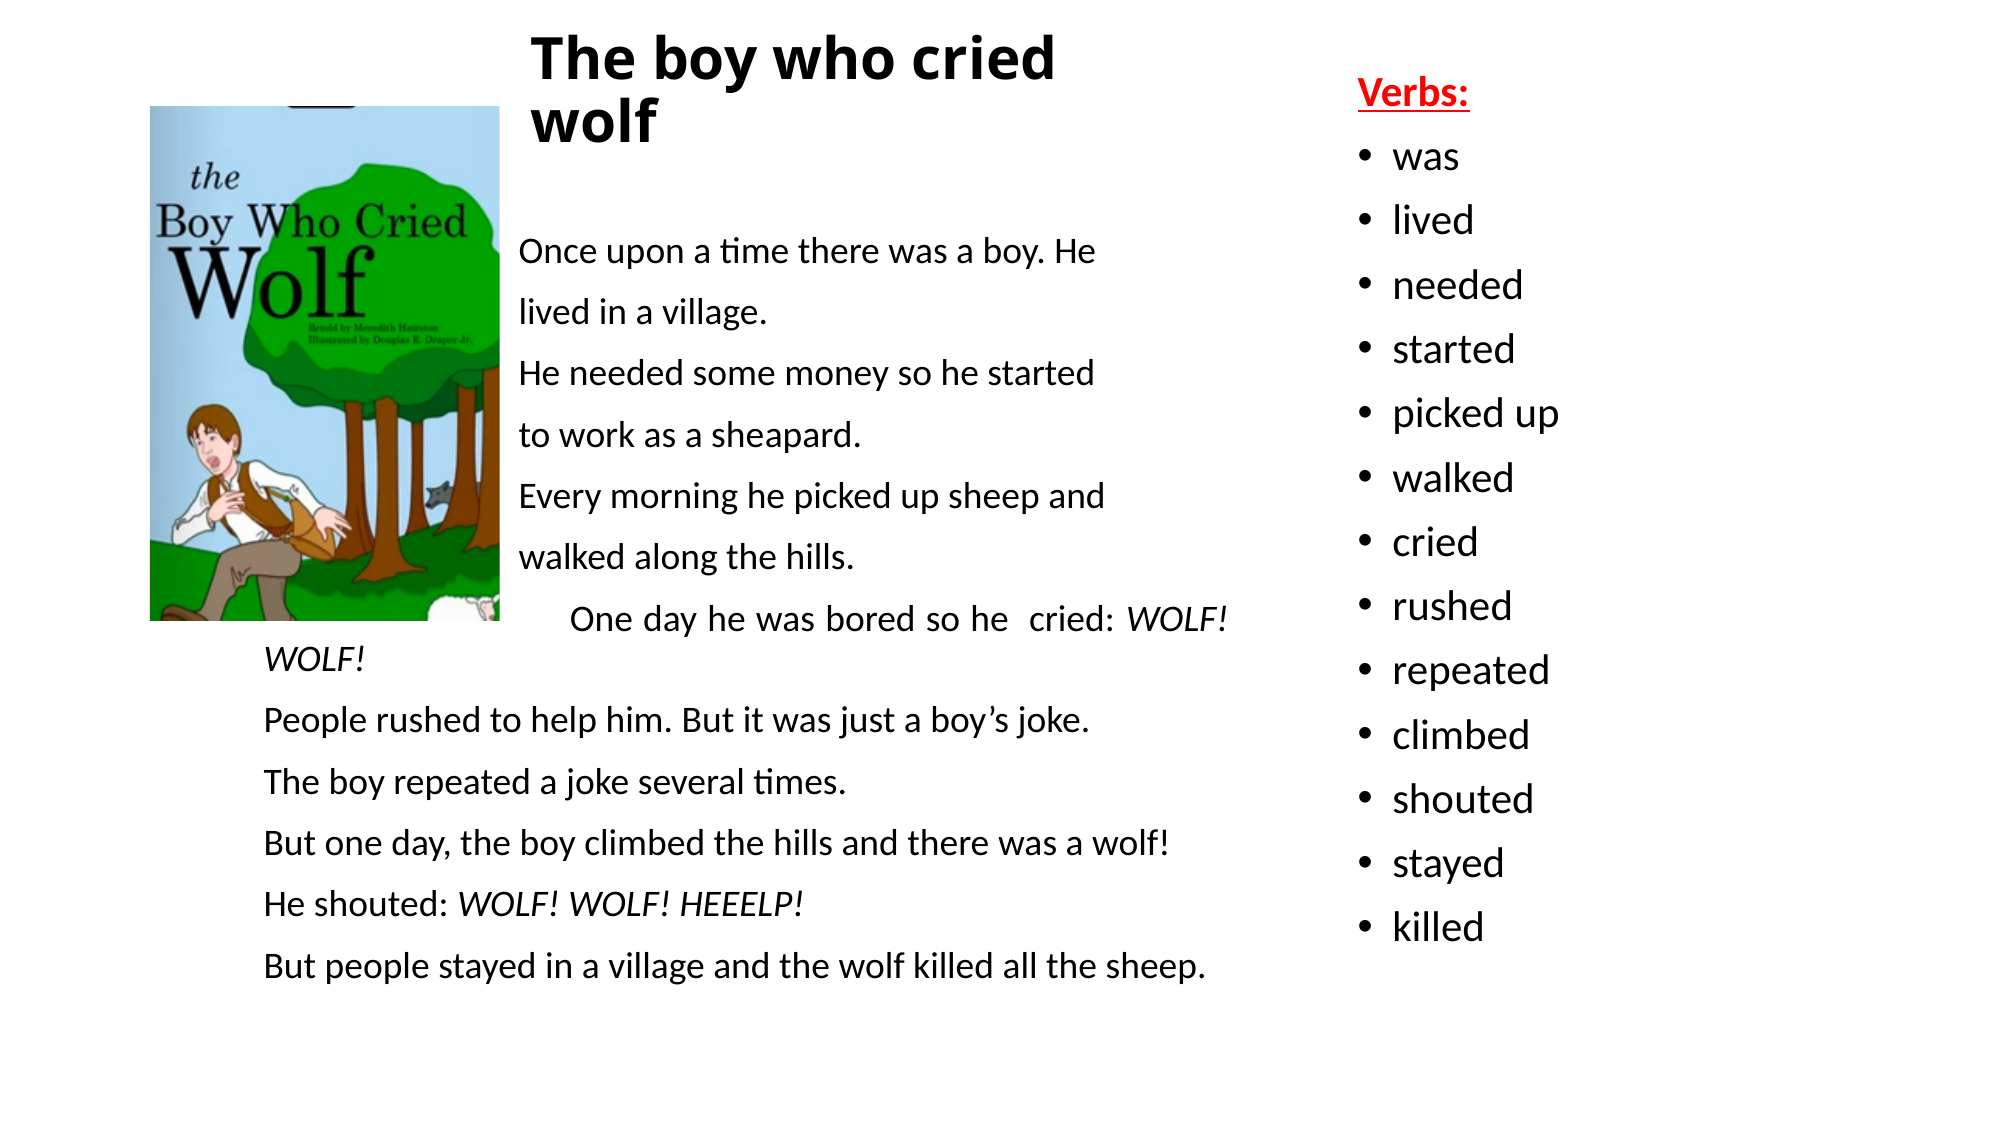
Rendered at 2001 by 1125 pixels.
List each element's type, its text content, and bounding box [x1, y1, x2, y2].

list Verbs: was lived needed started picked up walked cried rushed repeated climbed shouted stayed killed [1342, 62, 1947, 966]
title The boy who cried wolf [515, 0, 1139, 163]
picture [149, 106, 500, 621]
list Once upon a time there was a boy. He lived in a village. He needed some money so he started to work as a sheapard. Every morning he picked up sheep and walked along the hills. One day he was bored so he cried: WOLF! WOLF! People rushed to help him. But it was just a boy’s joke. The boy repeated a joke several times. But one day, the boy climbed the hills and there was a wolf! He shouted: WOLF! WOLF! HEEELP! But people stayed in a village and the wolf killed all the sheep. [248, 223, 1244, 1061]
